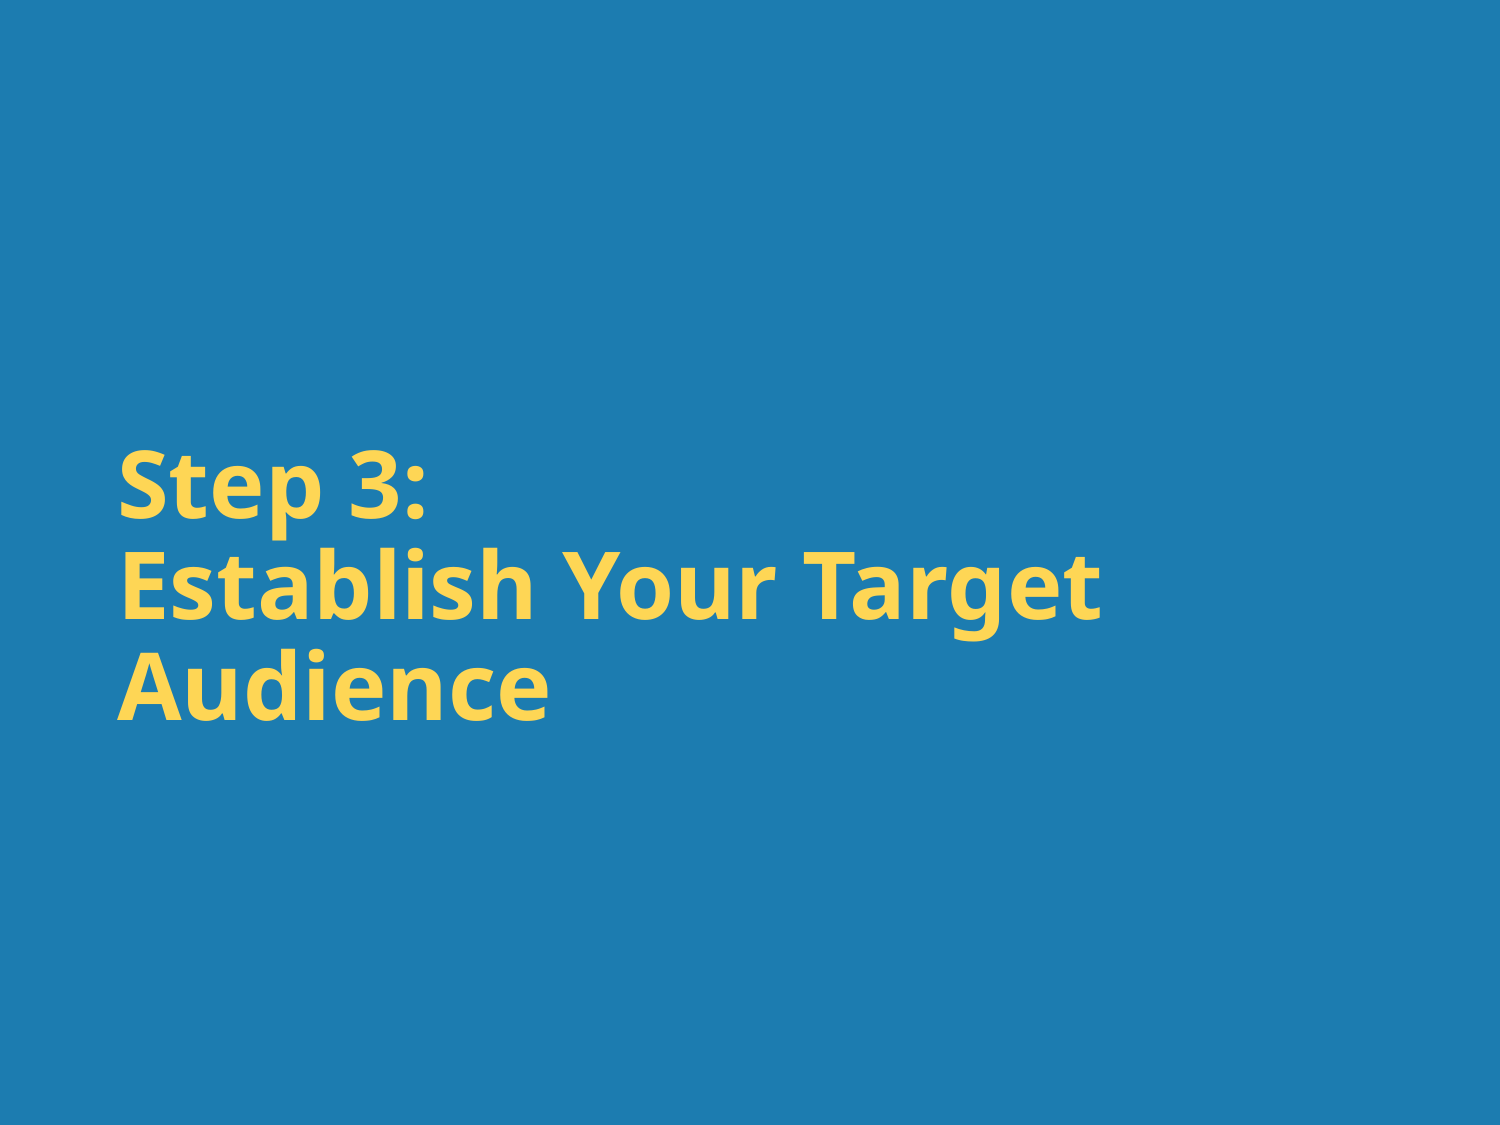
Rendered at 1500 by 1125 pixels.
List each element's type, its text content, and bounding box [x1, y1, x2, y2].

title Step 3: Establish Your Target Audience [102, 280, 1397, 749]
